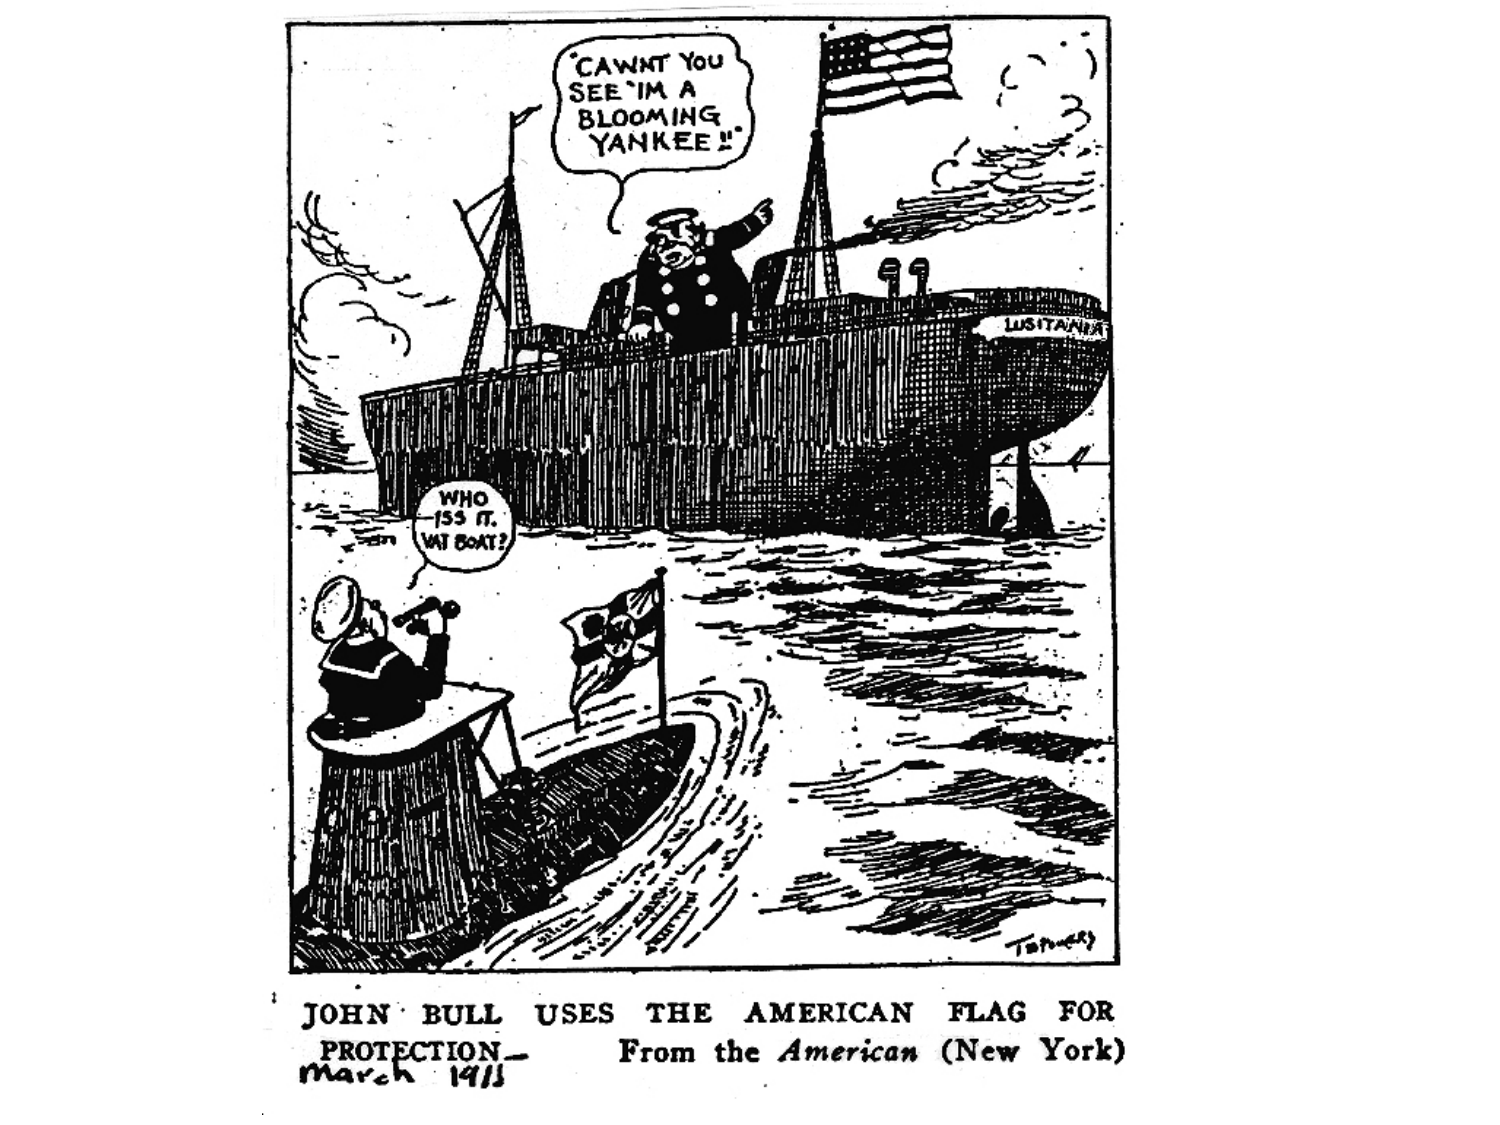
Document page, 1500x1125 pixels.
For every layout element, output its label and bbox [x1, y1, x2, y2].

picture [262, 0, 1138, 1115]
